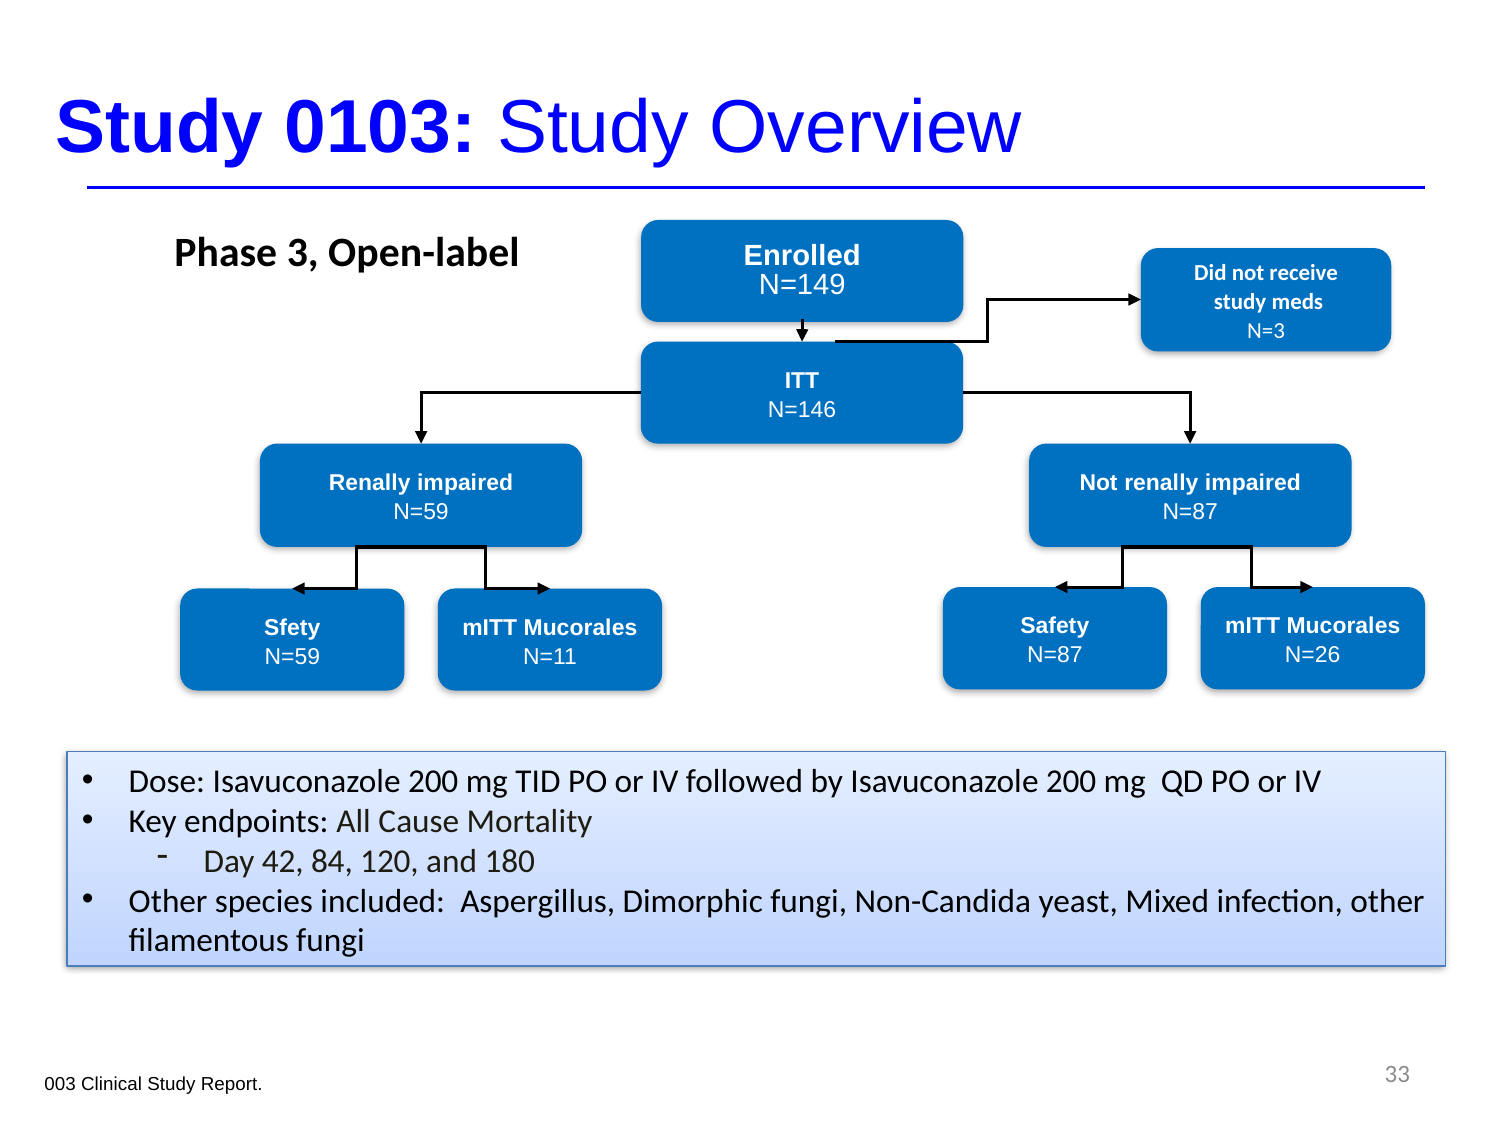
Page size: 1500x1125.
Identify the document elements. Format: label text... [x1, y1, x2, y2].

text_box Phase 3, Open-label [153, 217, 550, 283]
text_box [179, 219, 1426, 691]
text_box Dose: Isavuconazole 200 mg TID PO or IV followed by Isavuconazole 200 mg QD PO or IV Key endpoints: All Cause Mortality Day 42, 84, 120, and 180 Other species included: Aspergillus, Dimorphic fungi, Non-Candida yeast, Mixed infection, other filamentous fungi [66, 751, 1446, 967]
slide_number 33 [1074, 1042, 1425, 1103]
text_box 003 Clinical Study Report. [29, 1064, 278, 1102]
title Study 0103: Study Overview [40, 29, 1391, 217]
